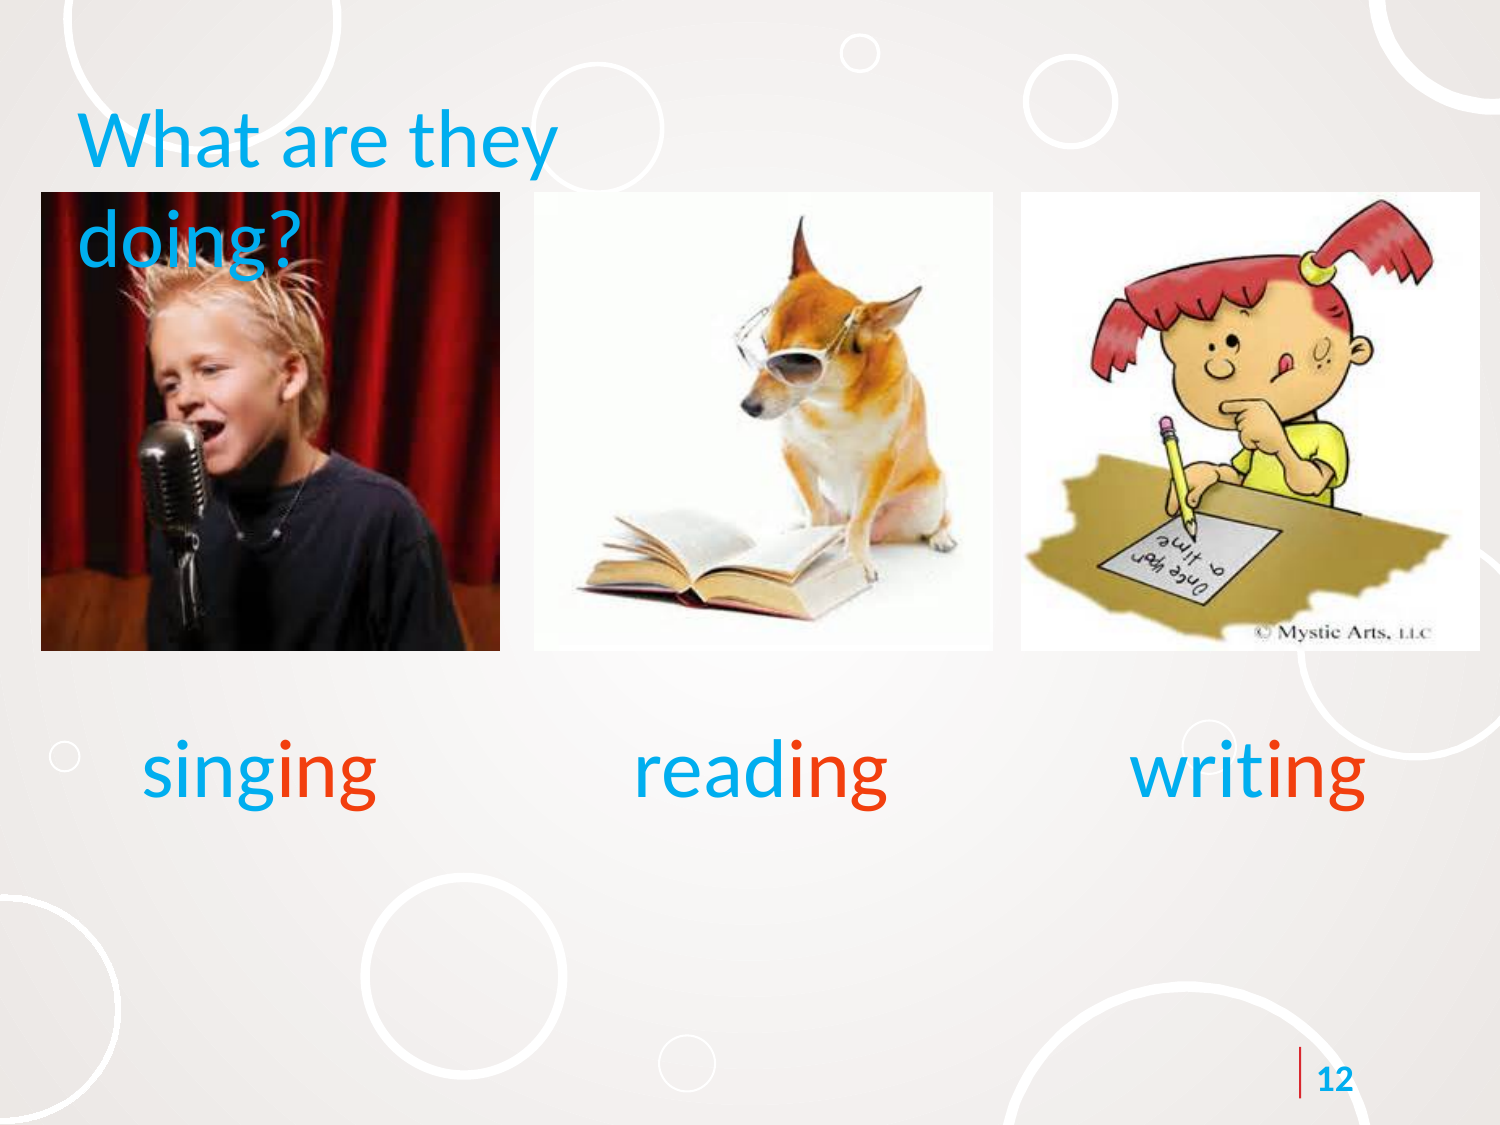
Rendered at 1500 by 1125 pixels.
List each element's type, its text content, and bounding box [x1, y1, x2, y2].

text_box 12 [1293, 1046, 1377, 1107]
picture [40, 192, 500, 651]
text_box What are they doing? [62, 76, 809, 292]
text_box reading [619, 706, 908, 822]
text_box writing [1114, 706, 1410, 822]
text_box singing [126, 706, 414, 822]
picture [1021, 192, 1480, 651]
picture [534, 192, 993, 651]
